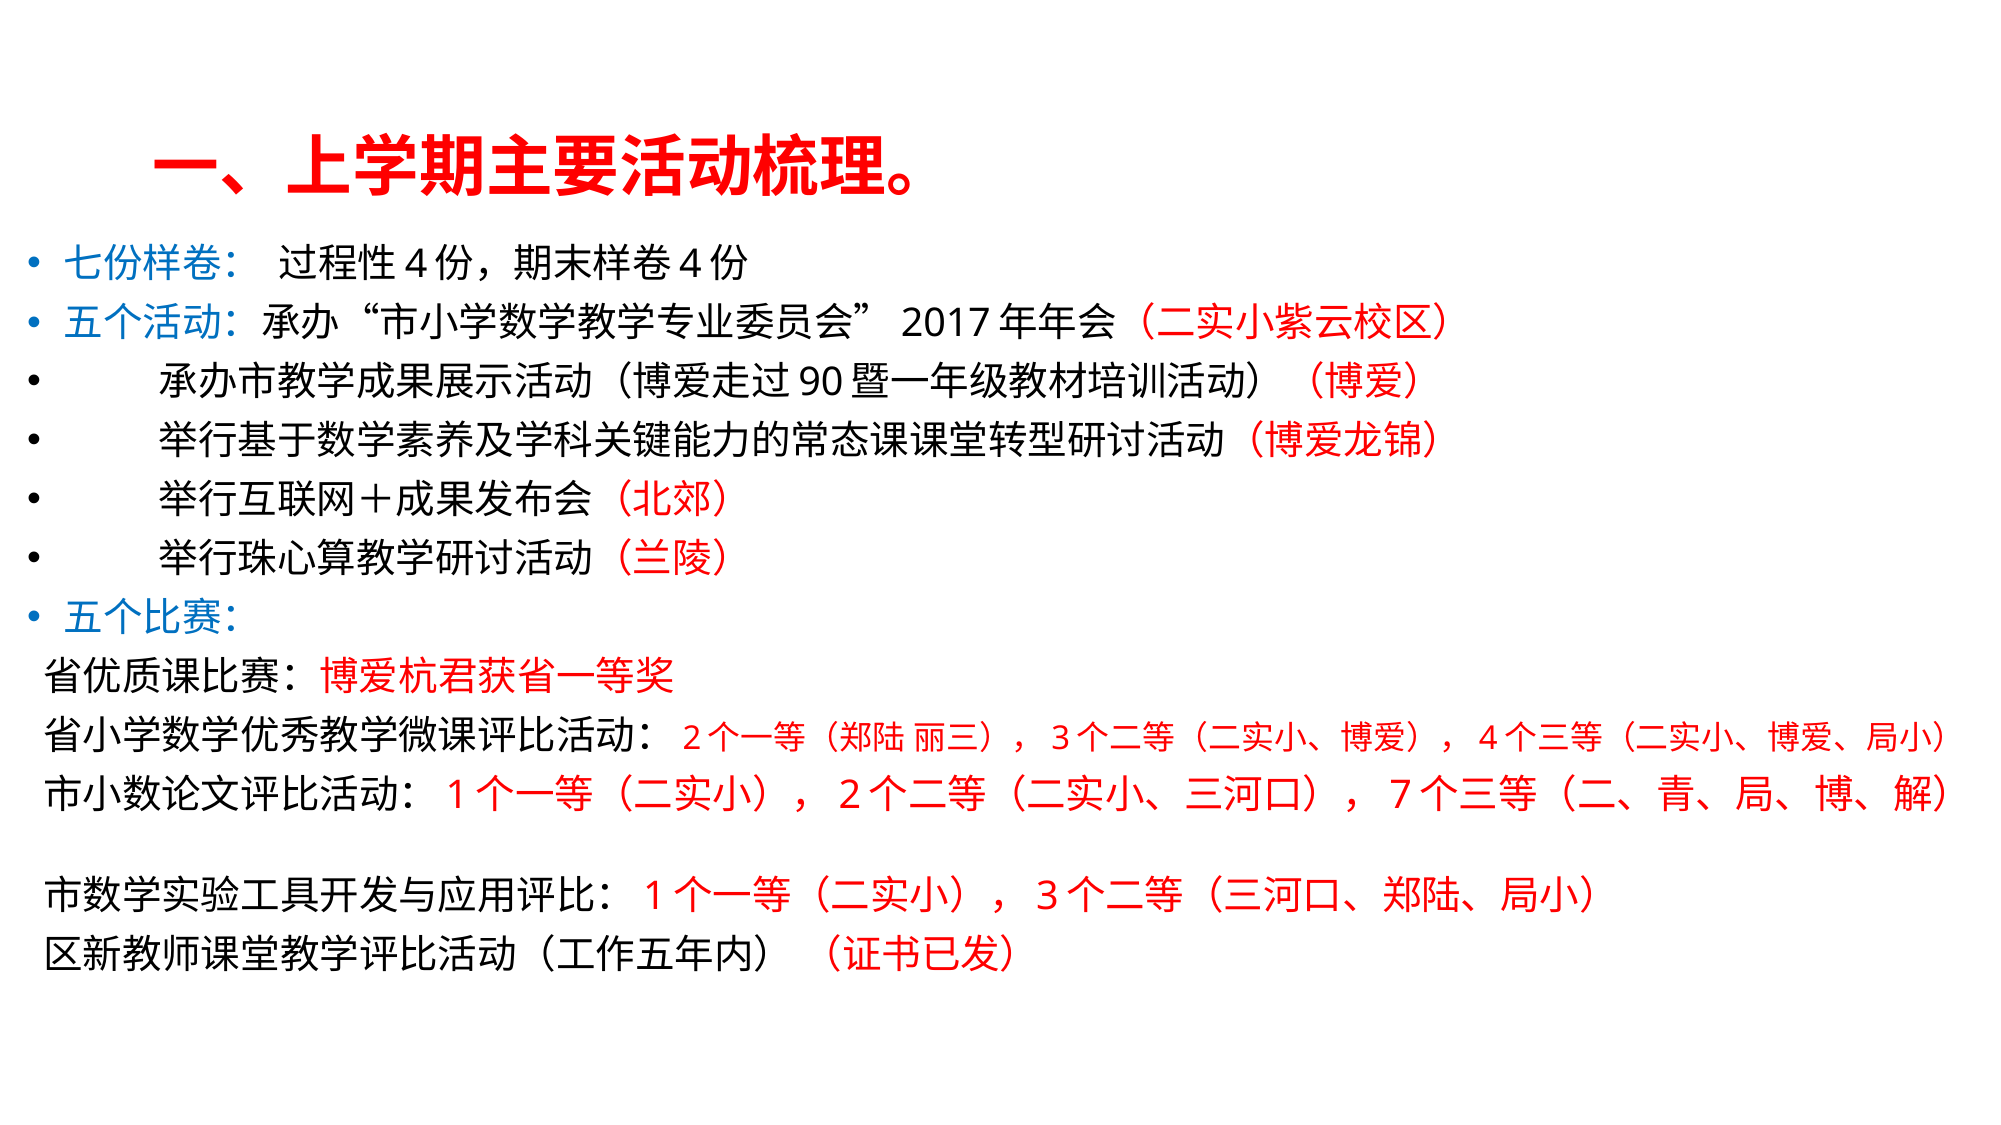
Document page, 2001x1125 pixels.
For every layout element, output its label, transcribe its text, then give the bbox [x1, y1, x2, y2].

title 一、上学期主要活动梳理。 [137, 59, 1863, 235]
list 七份样卷： 过程性4份，期末样卷4份 五个活动：承办“市小学数学教学专业委员会”2017年年会（二实小紫云校区） 承办市教学成果展示活动（博爱走过90暨一年级教材培训活动）（博爱） 举行基于数学素养及学科关键能力的常态课课堂转型研讨活动（博爱龙锦） 举行互联网＋成果发布会（北郊） 举行珠心算教学研讨活动（兰陵） 五个比赛： 省优质课比赛：博爱杭君获省一等奖 省小学数学优秀教学微课评比活动：2个一等（郑陆 丽三），3个二等（二实小、博爱），4个三等（二实小、博爱、局小） 市小数论文评比活动：1个一等（二实小），2个二等（二实小、三河口），7个三等（二、青、局、博、解） 市数学实验工具开发与应用评比：1个一等（二实小），3个二等（三河口、郑陆、局小） 区新教师课堂教学评比活动（工作五年内） （证书已发） [11, 235, 1989, 1072]
